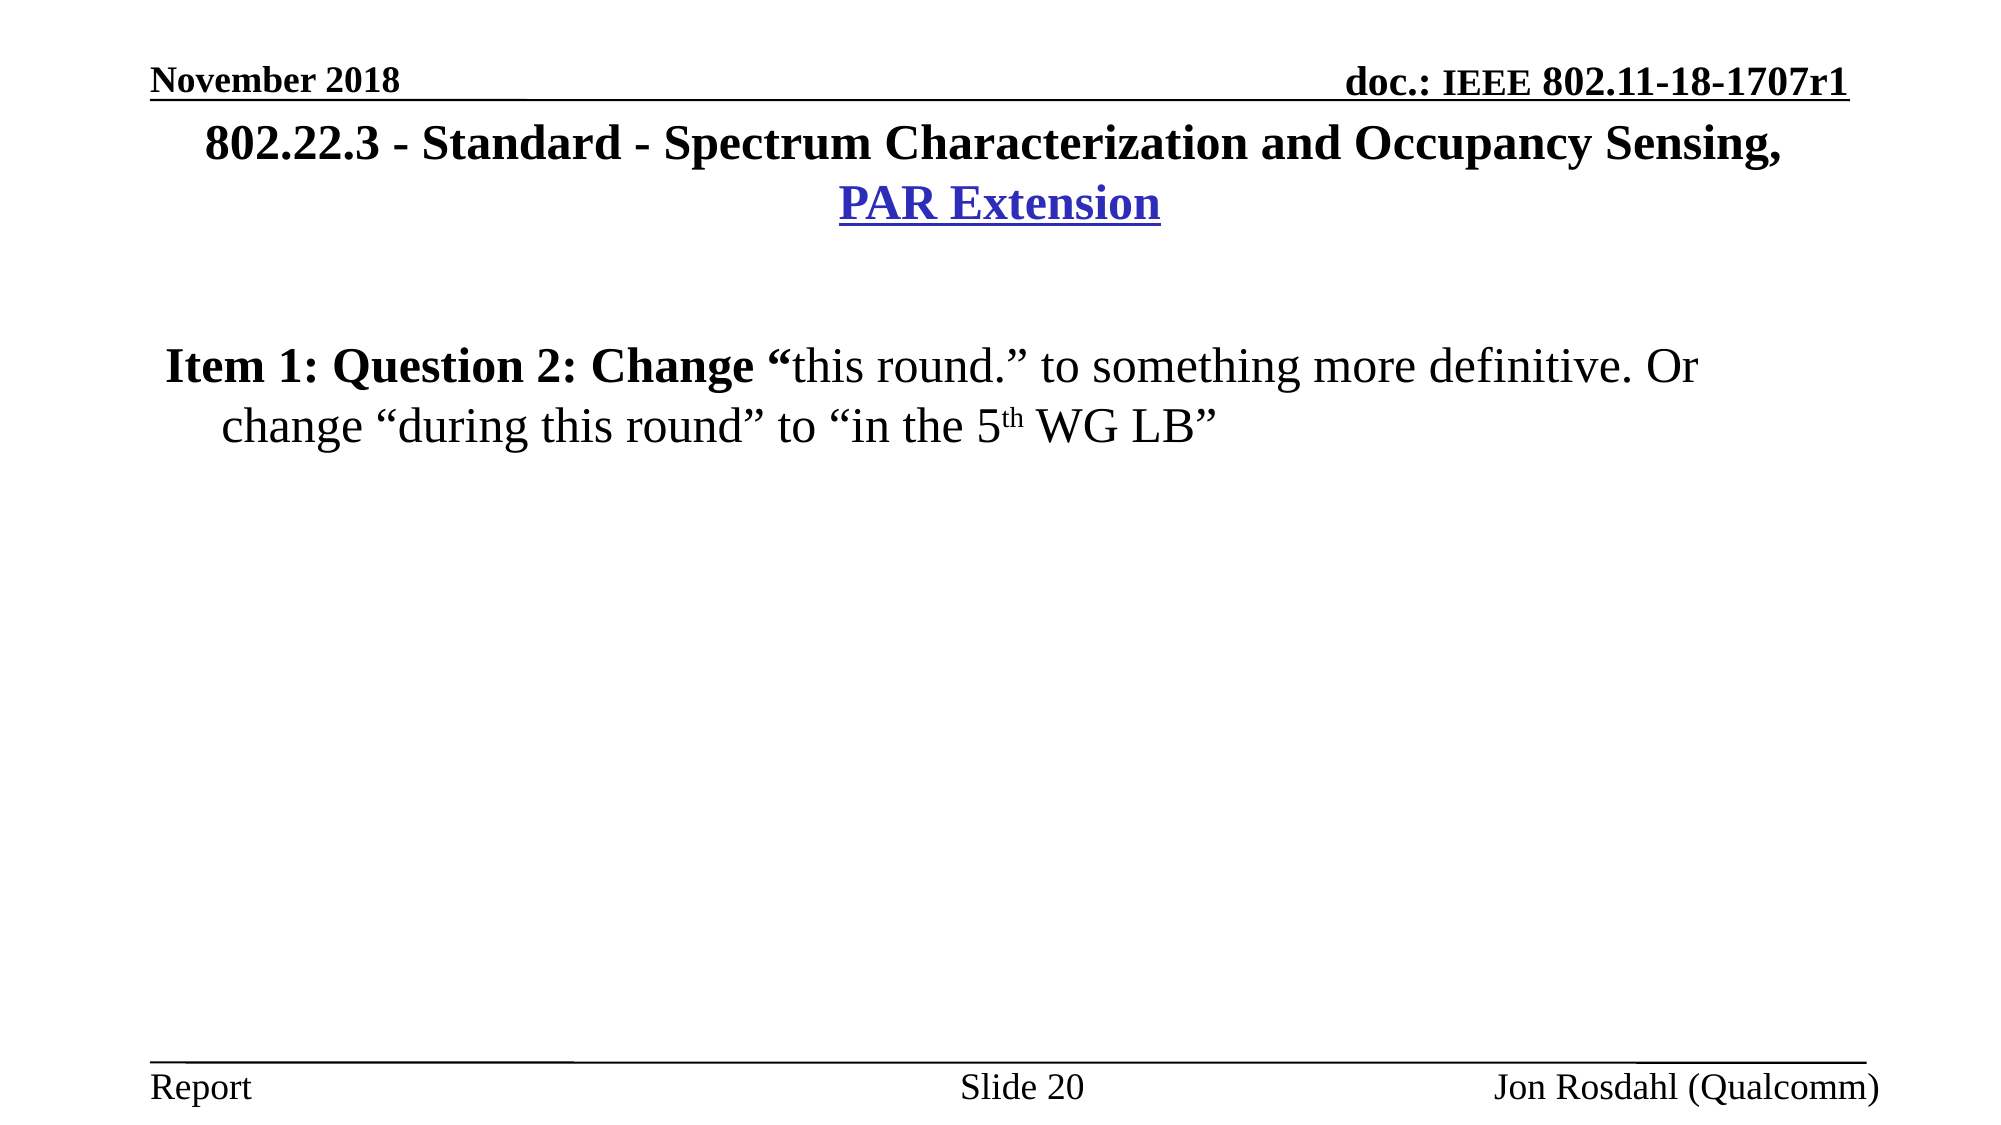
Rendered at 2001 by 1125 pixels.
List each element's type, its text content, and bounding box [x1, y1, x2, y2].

list Item 1: Question 2: Change “this round.” to something more definitive. Or change “during this round” to “in the 5th WG LB” [149, 324, 1850, 1000]
slide_number Slide 20 [950, 1061, 1095, 1125]
footer Jon Rosdahl (Qualcomm) [1436, 1061, 1881, 1108]
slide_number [149, 49, 431, 100]
title 802.22.3 - Standard - Spectrum Characterization and Occupancy Sensing, PAR Extension [149, 112, 1850, 288]
